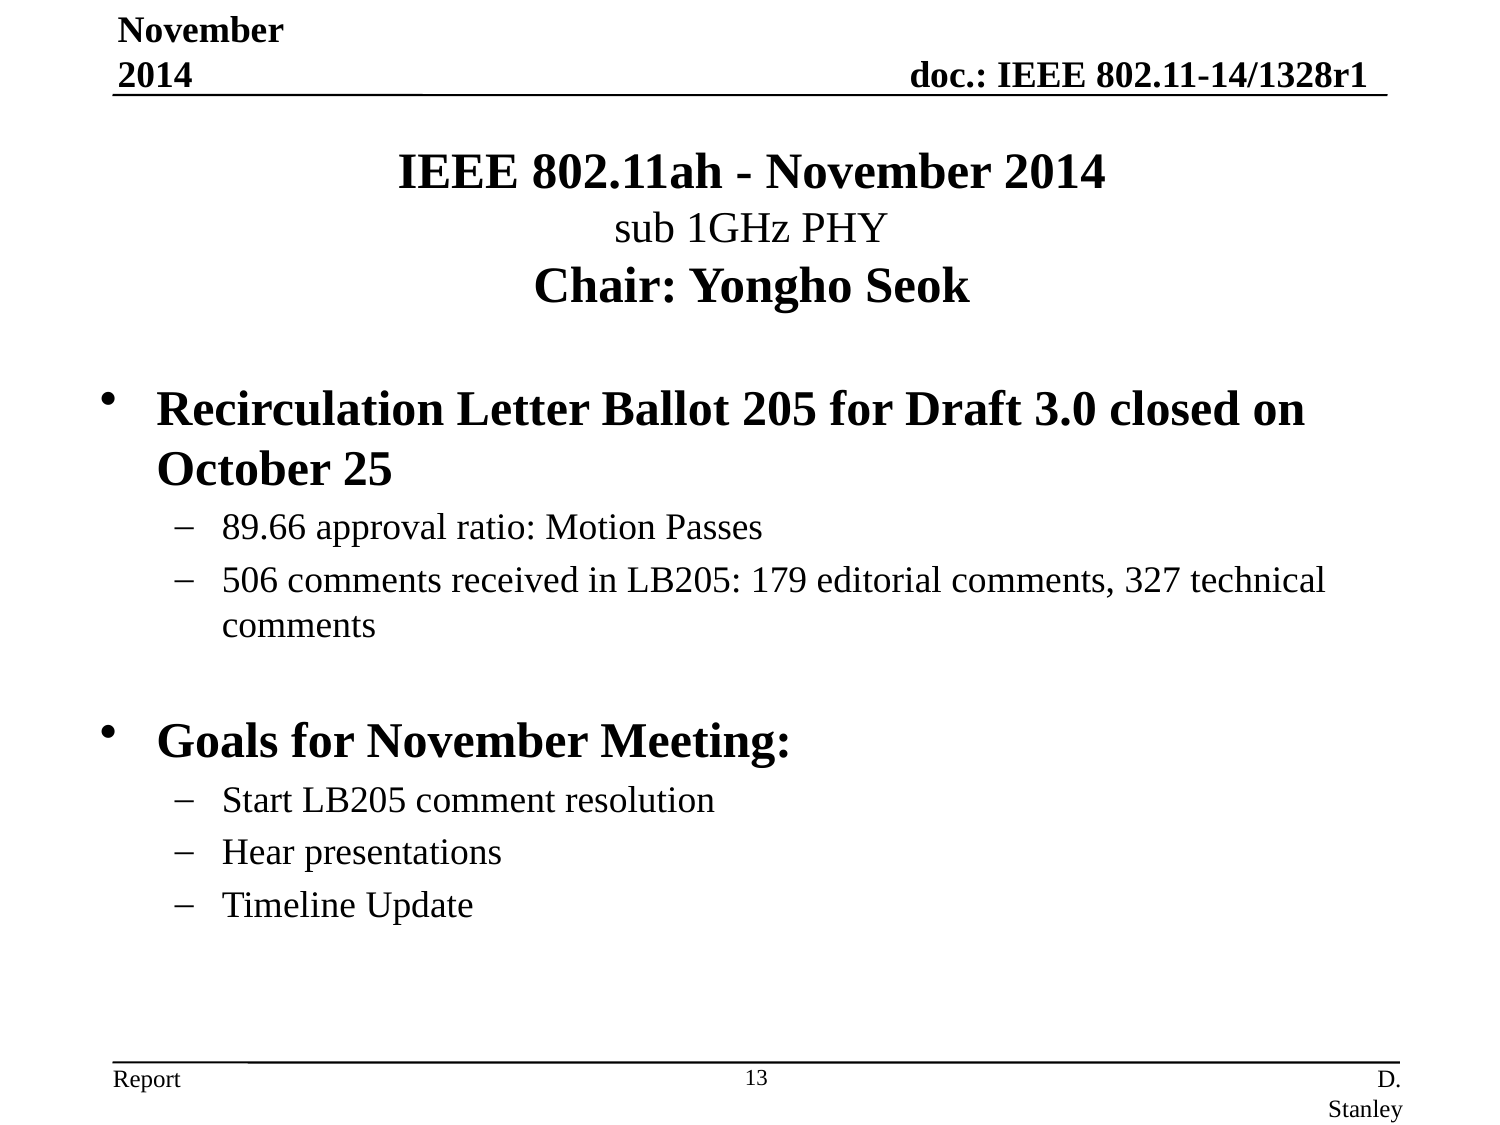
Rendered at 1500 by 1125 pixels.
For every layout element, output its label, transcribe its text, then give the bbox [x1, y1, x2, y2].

title IEEE 802.11ah - November 2014 sub 1GHz PHY Chair: Yongho Seok [114, 137, 1390, 313]
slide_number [117, 50, 338, 96]
list Recirculation Letter Ballot 205 for Draft 3.0 closed on October 25 89.66 approval ratio: Motion Passes 506 comments received in LB205: 179 editorial comments, 327 technical comments Goals for November Meeting: Start LB205 comment resolution Hear presentations Timeline Update [99, 375, 1375, 1100]
footer D. Stanley, Aruba Networks [1325, 1062, 1402, 1093]
